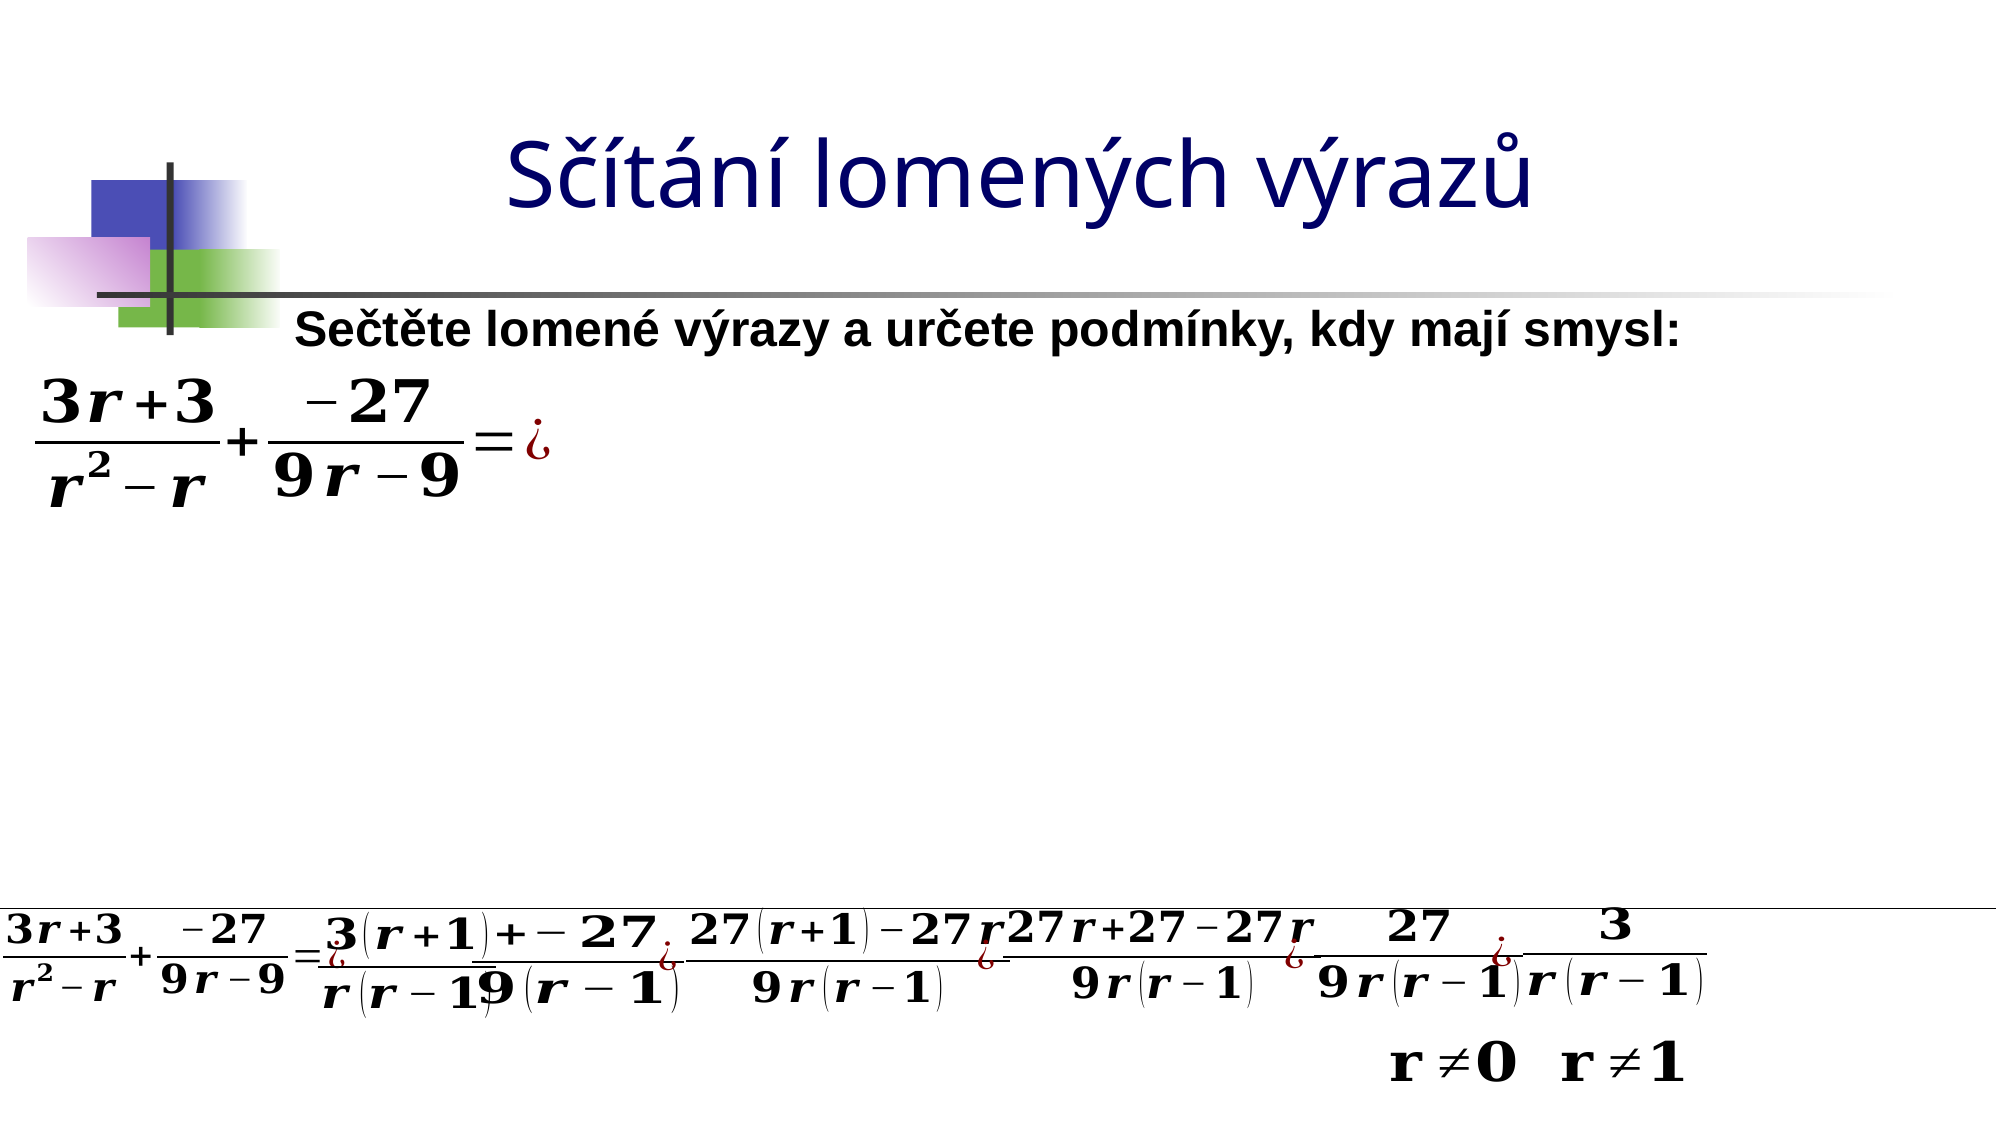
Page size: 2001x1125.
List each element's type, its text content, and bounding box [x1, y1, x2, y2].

text_box Sčítání lomených výrazů [416, 113, 1626, 228]
text_box Sečtěte lomené výrazy a určete podmínky, kdy mají smysl: [279, 290, 1760, 362]
